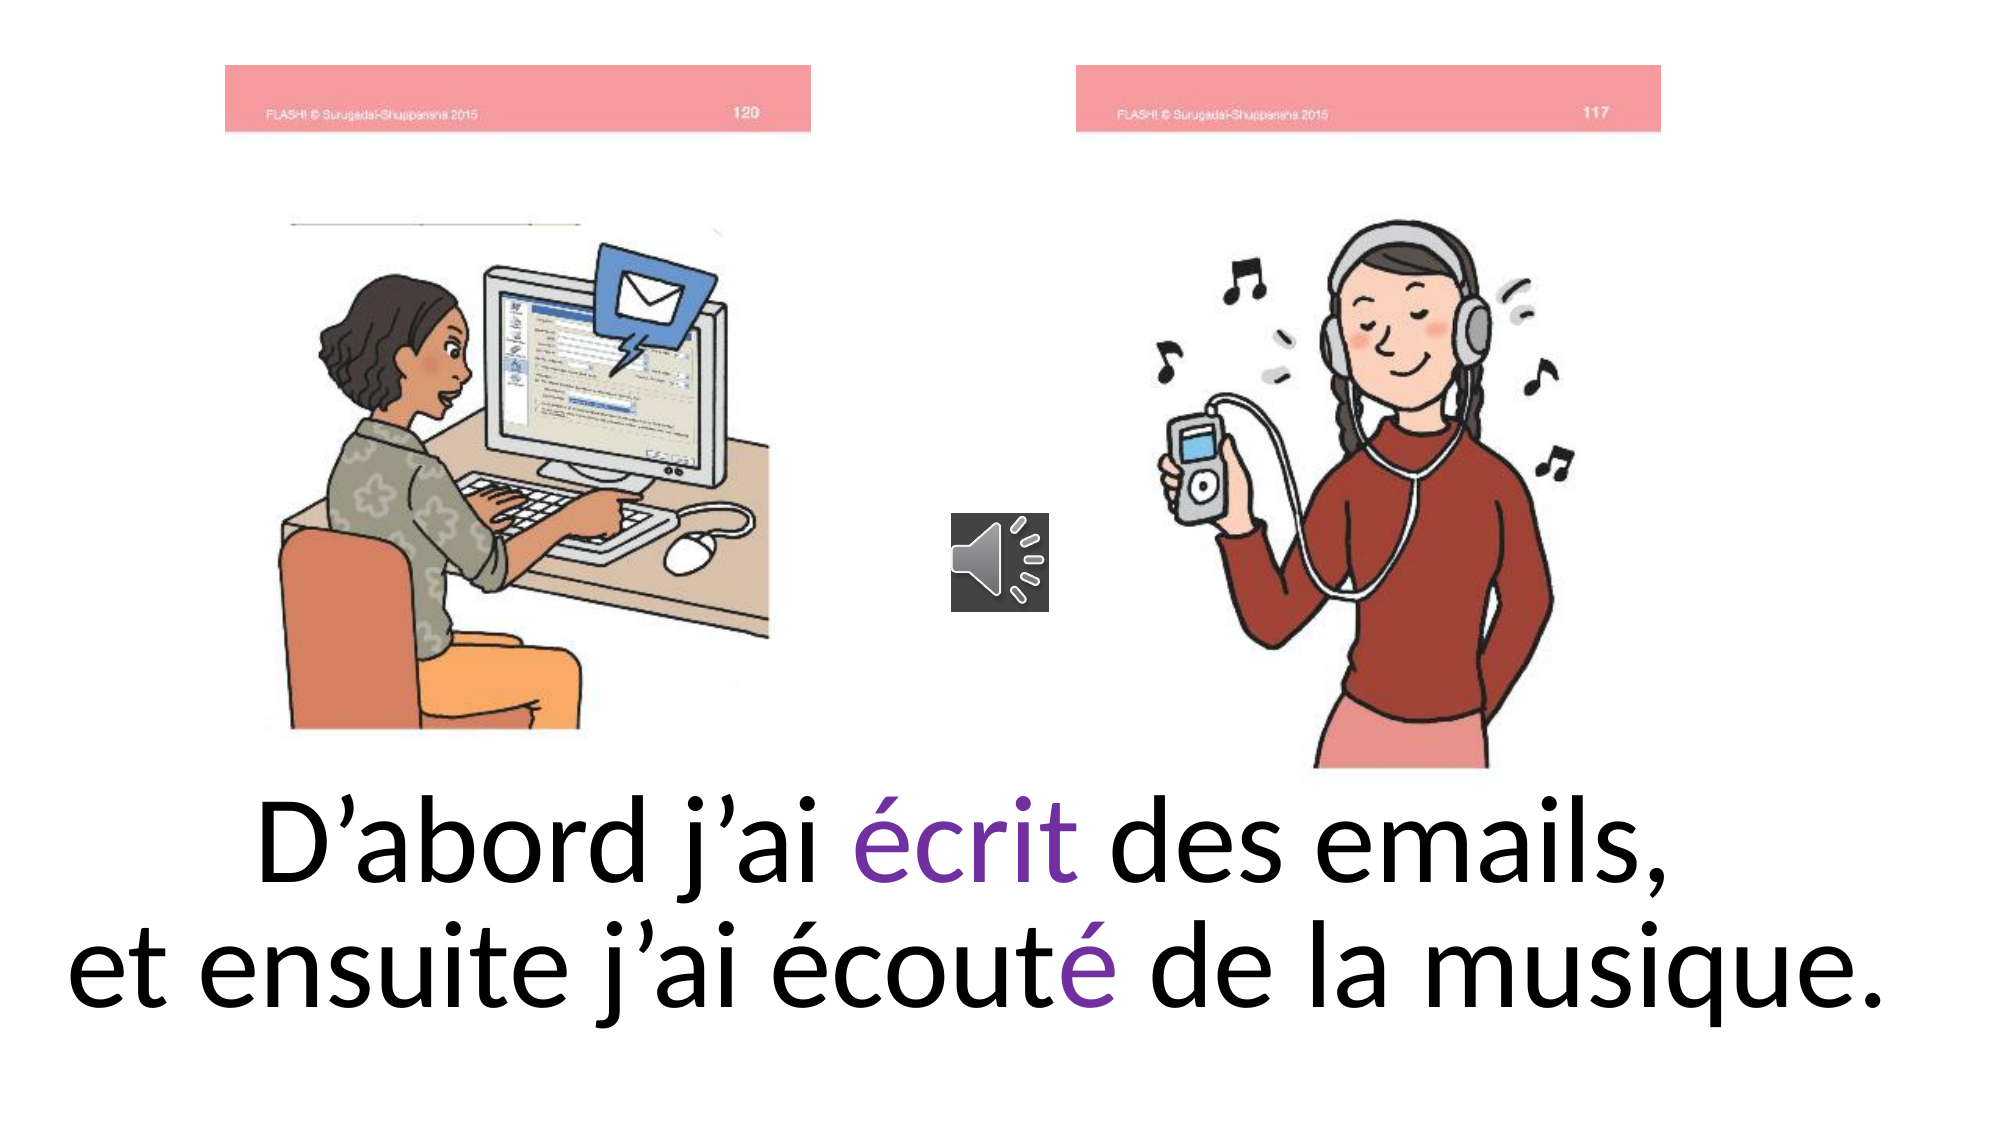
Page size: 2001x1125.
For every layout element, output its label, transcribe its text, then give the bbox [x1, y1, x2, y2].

picture [949, 512, 1050, 613]
picture [1076, 65, 1661, 892]
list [225, 65, 811, 892]
text_box D’abord j’ai écrit des emails, et ensuite j’ai écouté de la musique. [50, 775, 1906, 1125]
